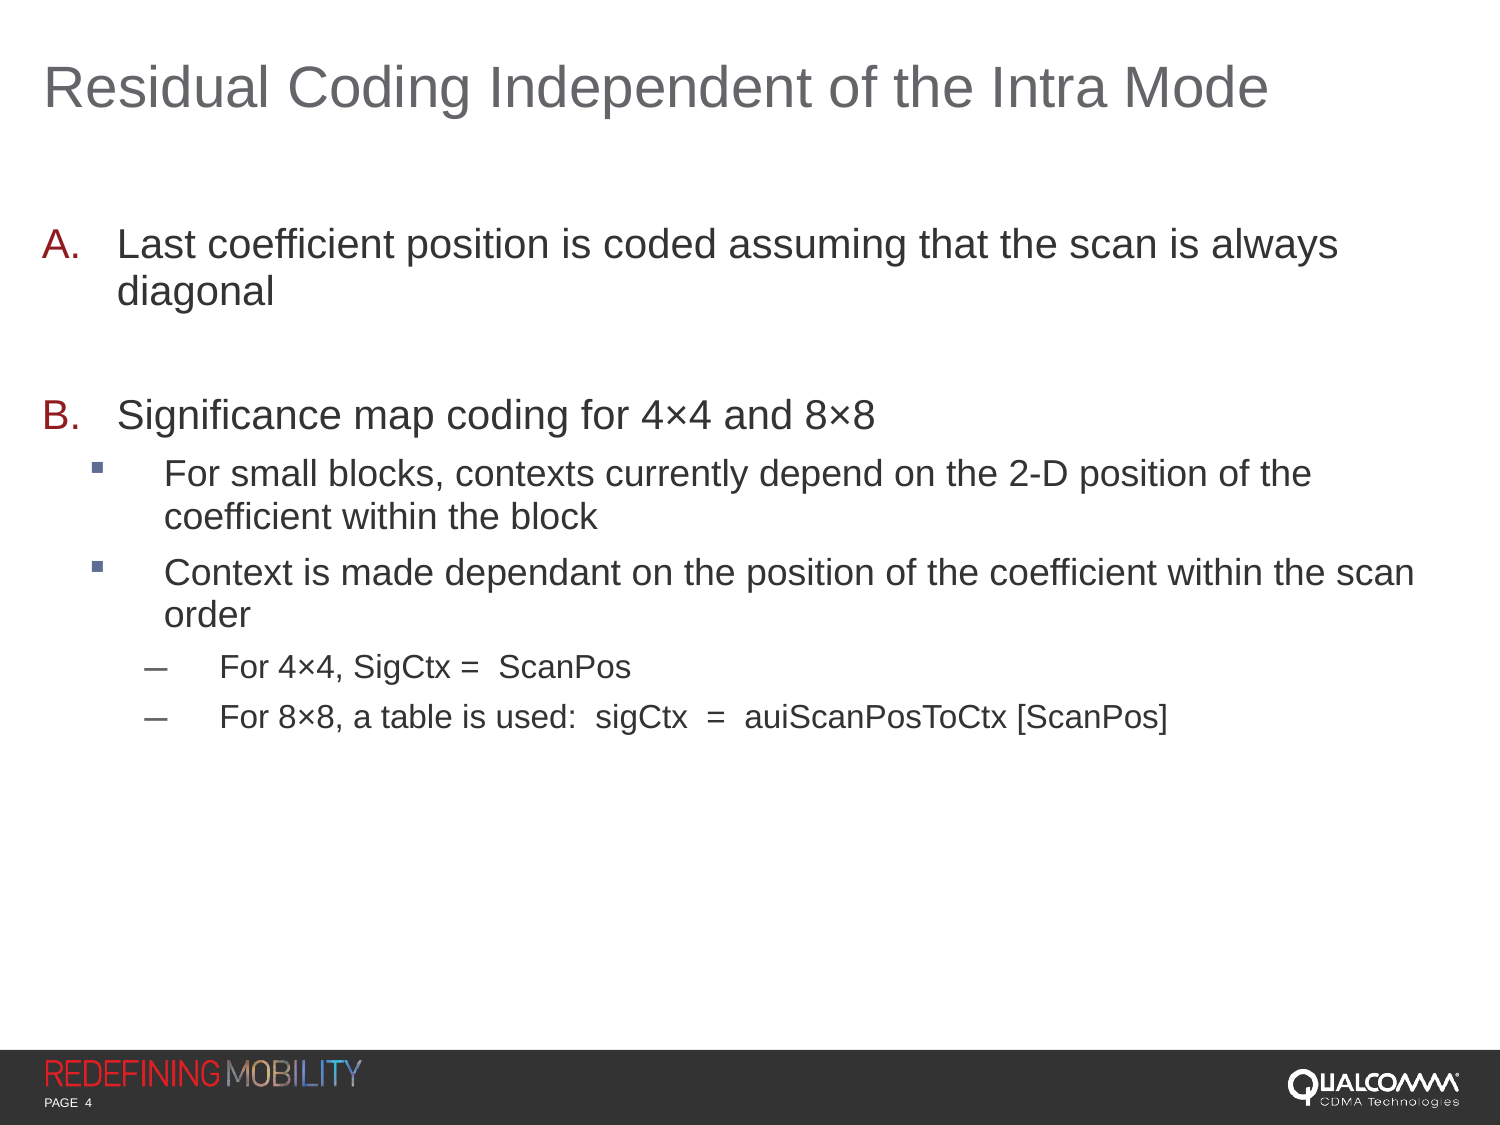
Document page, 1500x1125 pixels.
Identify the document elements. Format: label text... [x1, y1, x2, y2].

list Last coefficient position is coded assuming that the scan is always diagonal Significance map coding for 4×4 and 8×8 For small blocks, contexts currently depend on the 2-D position of the coefficient within the block Context is made dependant on the position of the coefficient within the scan order For 4×4, SigCtx = ScanPos For 8×8, a table is used: sigCtx = auiScanPosToCtx [ScanPos] [26, 148, 1450, 629]
picture [30, 1048, 372, 1099]
picture [1278, 1058, 1478, 1114]
title Residual Coding Independent of the Intra Mode [28, 44, 1462, 138]
